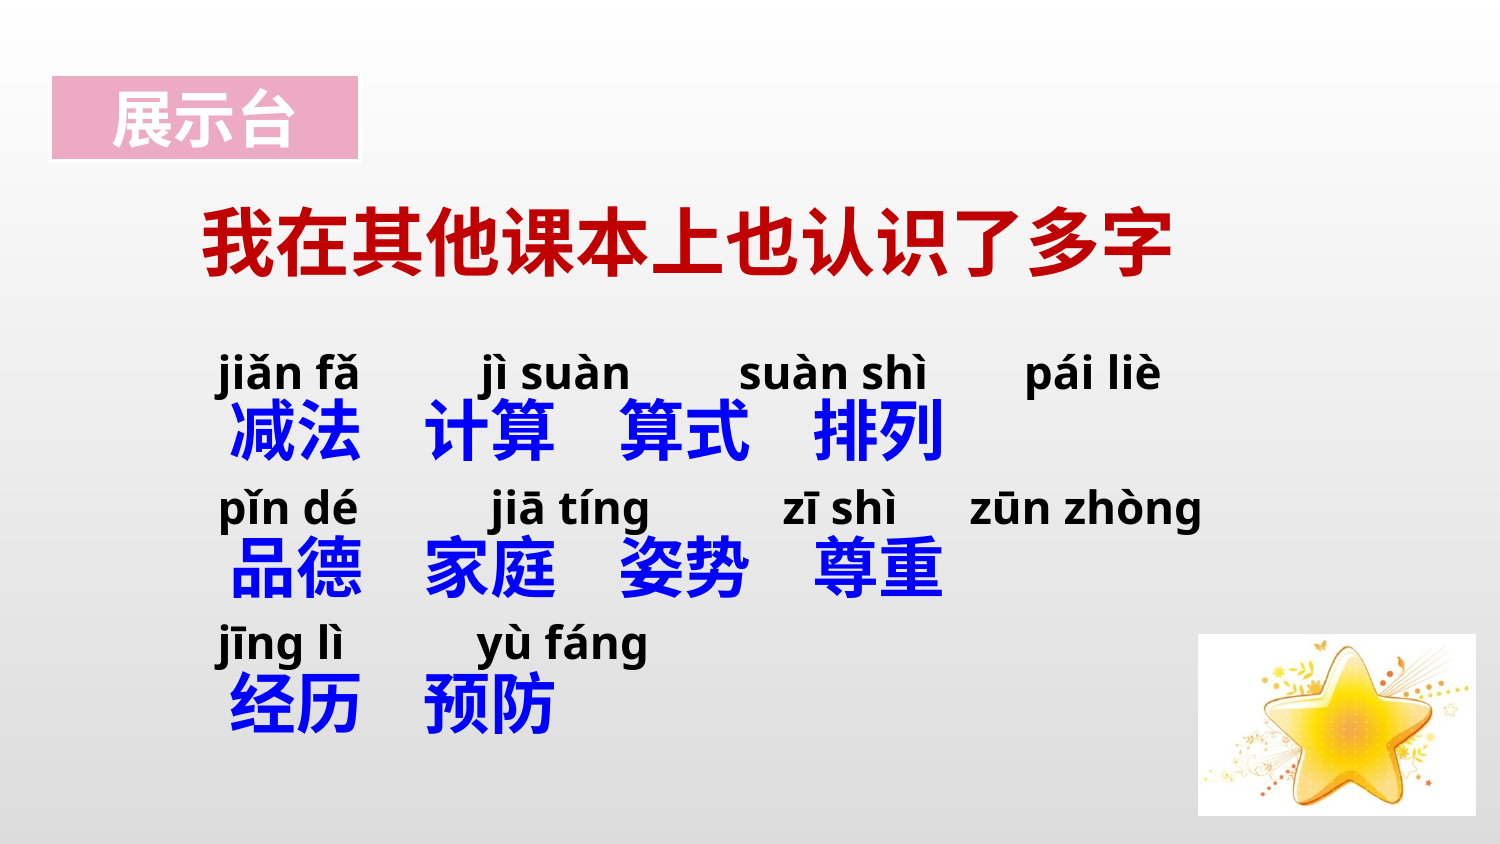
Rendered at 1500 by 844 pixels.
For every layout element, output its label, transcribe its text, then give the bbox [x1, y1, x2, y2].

text_box 展示台 [48, 73, 362, 163]
text_box 我在其他课本上也认识了多字 [189, 189, 1188, 291]
text_box jiǎn fǎ jì suàn suàn shì pái liè pǐn dé jiā tínɡ zī shì zūn zhònɡ jīnɡ lì yù fánɡ [206, 282, 1306, 674]
picture [1198, 634, 1476, 816]
text_box 减法 计算 算式 排列 品德 家庭 姿势 尊重 经历 预防 [218, 674, 1198, 748]
